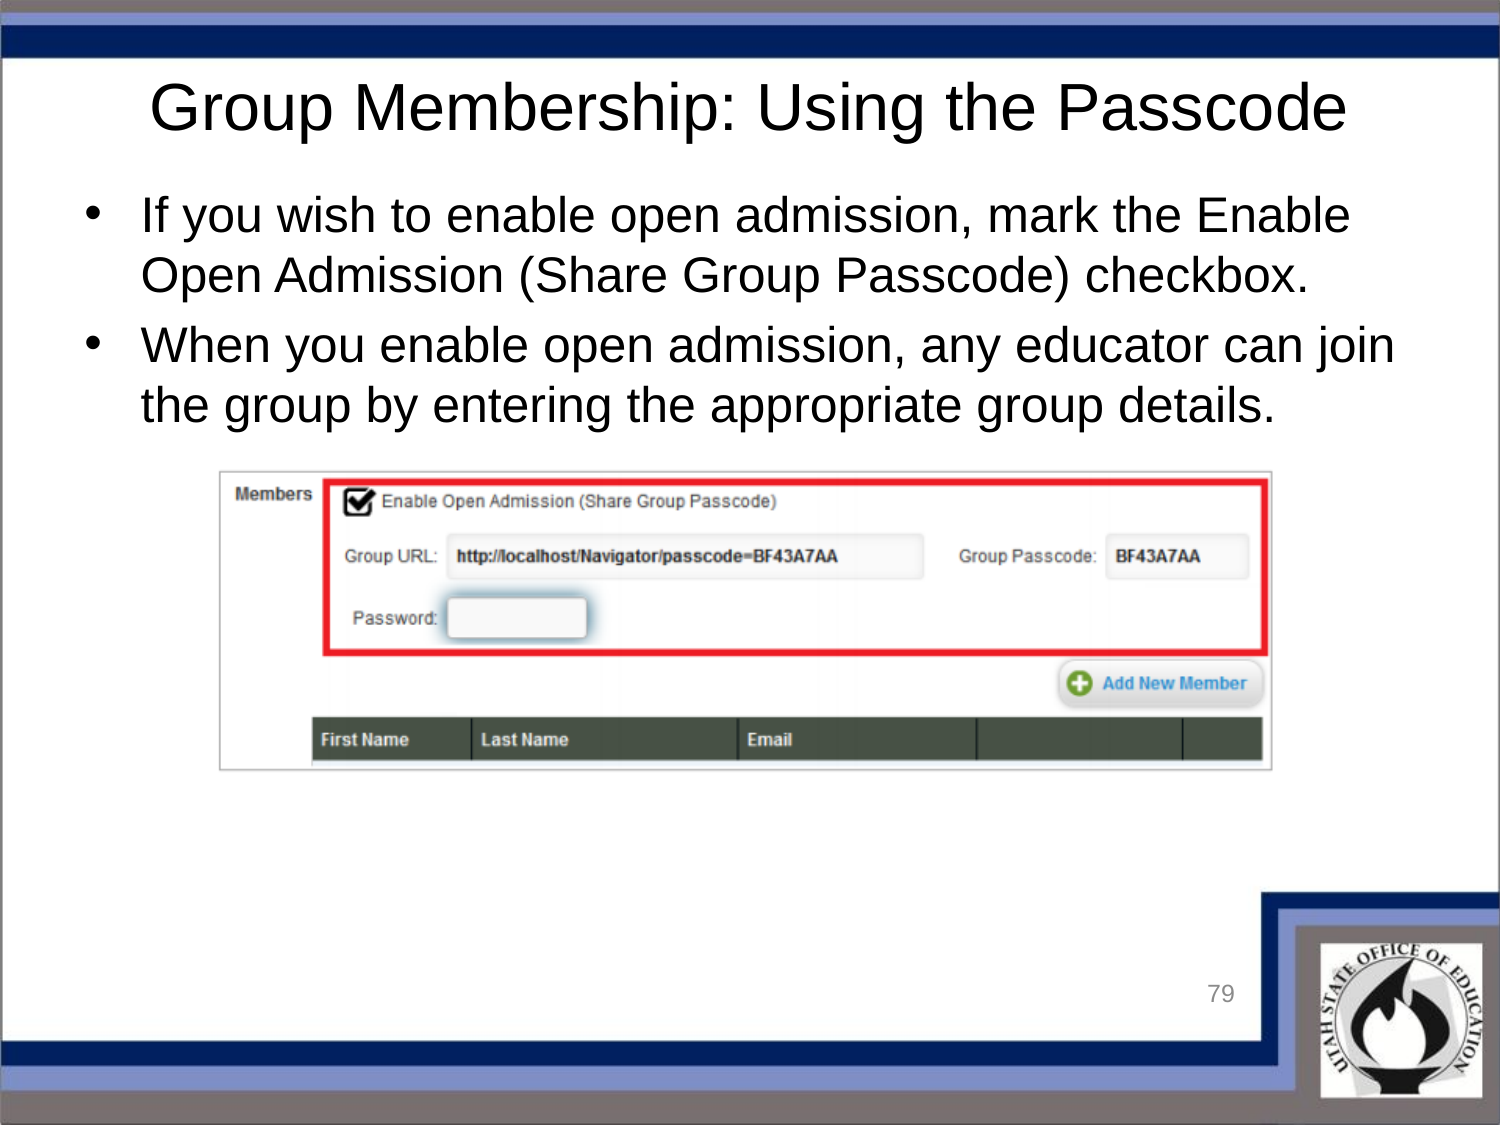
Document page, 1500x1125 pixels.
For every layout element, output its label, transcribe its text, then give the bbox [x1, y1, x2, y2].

picture [0, 0, 1500, 1125]
title Group Membership: Using the Passcode [75, 45, 1425, 163]
list If you wish to enable open admission, mark the Enable Open Admission (Share Group Passcode) checkbox. When you enable open admission, any educator can join the group by entering the appropriate group details. [69, 174, 1420, 800]
slide_number 79 [900, 962, 1250, 1023]
